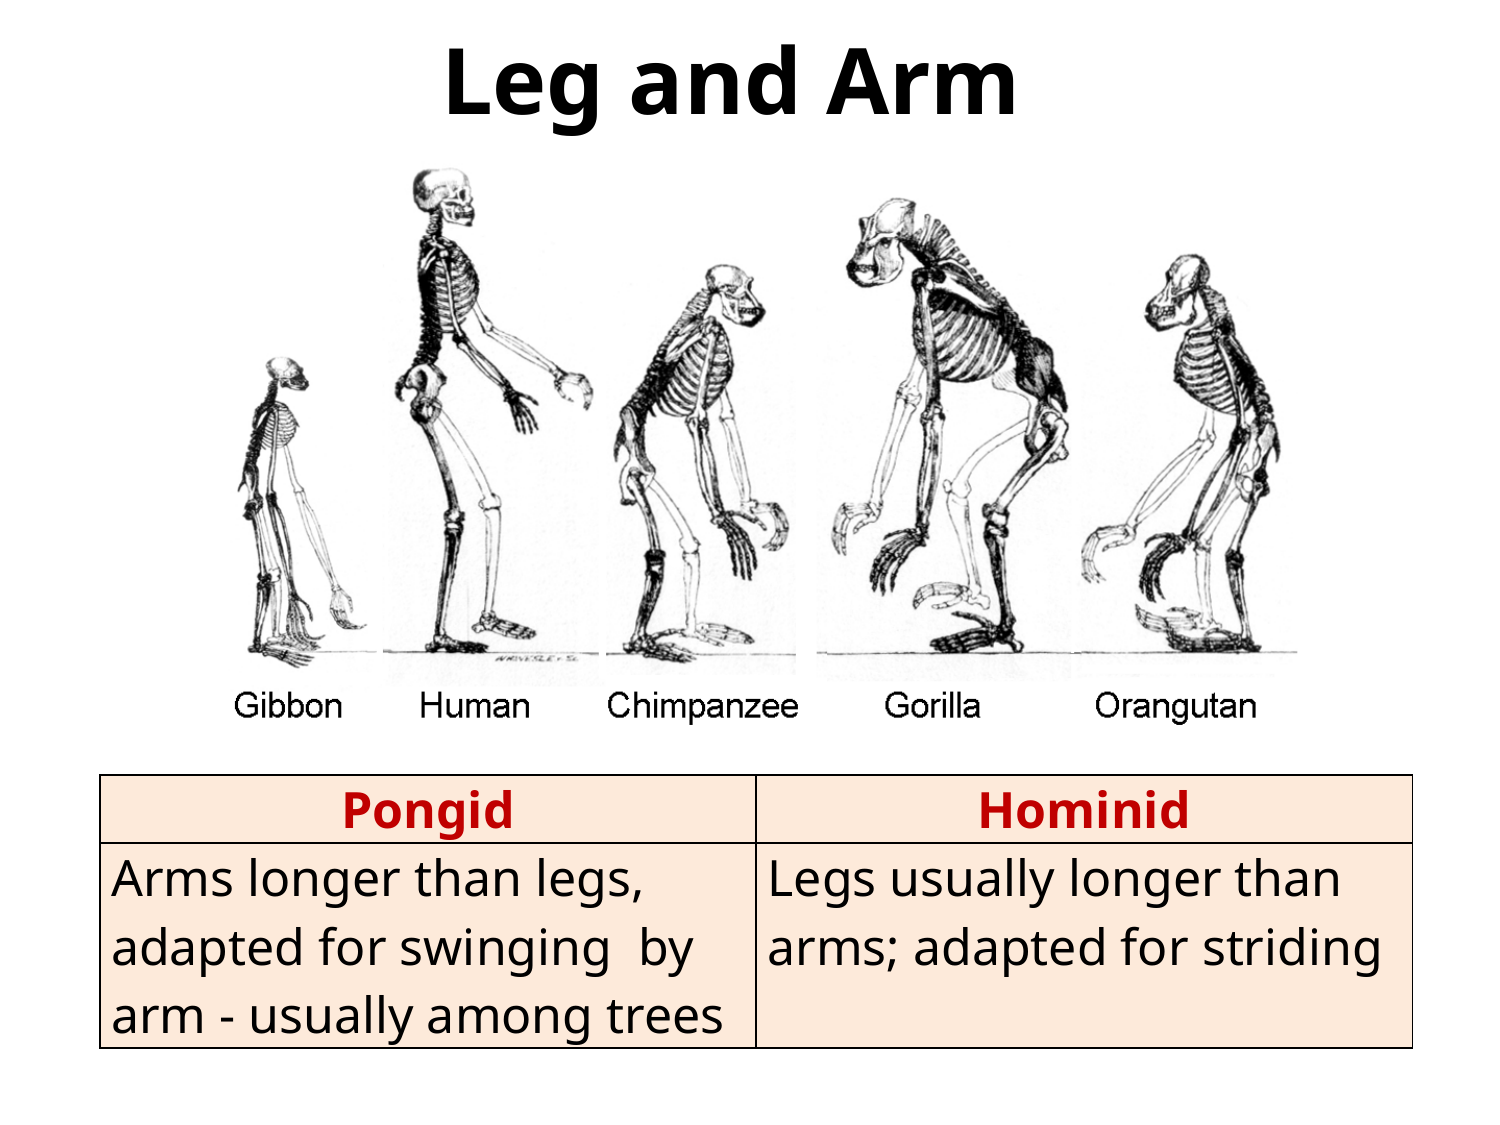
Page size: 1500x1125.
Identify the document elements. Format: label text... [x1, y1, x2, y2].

picture [187, 137, 1314, 751]
table_cell Arms longer than legs, adapted for swinging by arm ‑ usually among trees [101, 844, 755, 1047]
table_header Pongid [101, 776, 755, 842]
title Leg and Arm [412, 0, 1051, 135]
table_cell Legs usually longer than arms; adapted for striding [757, 844, 1412, 1047]
table_header Hominid [757, 776, 1412, 842]
